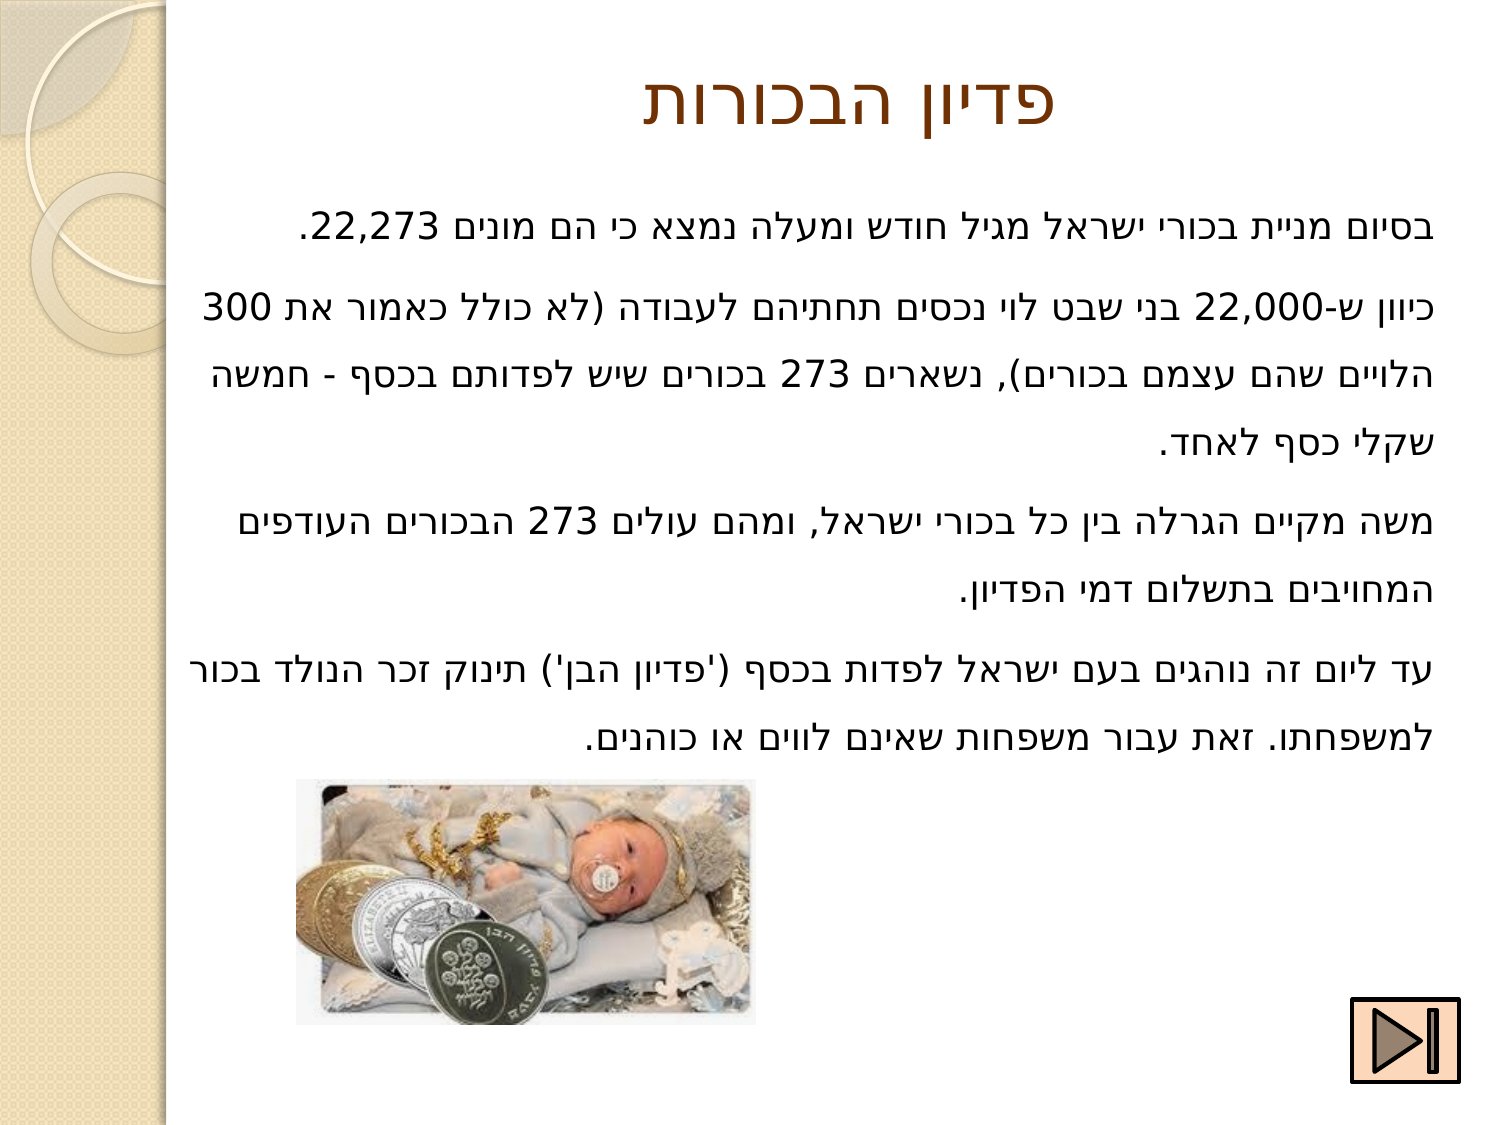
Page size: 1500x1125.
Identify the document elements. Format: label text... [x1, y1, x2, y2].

list בסיום מניית בכורי ישראל מגיל חודש ומעלה נמצא כי הם מונים 22,273. כיוון ש-22,000 בני שבט לוי נכסים תחתיהם לעבודה (לא כולל כאמור את 300 הלויים שהם עצמם בכורים), נשארים 273 בכורים שיש לפדותם בכסף - חמשה שקלי כסף לאחד. משה מקיים הגרלה בין כל בכורי ישראל, ומהם עולים 273 הבכורים העודפים המחויבים בתשלום דמי הפדיון. עד ליום זה נוהגים בעם ישראל לפדות בכסף ('פדיון הבן') תינוק זכר הנולד בכור למשפחתו. זאת עבור משפחות שאינם לווים או כוהנים. [171, 172, 1451, 916]
picture [296, 779, 756, 1026]
title פדיון הבכורות [235, 45, 1466, 233]
text_box [1350, 997, 1461, 1084]
